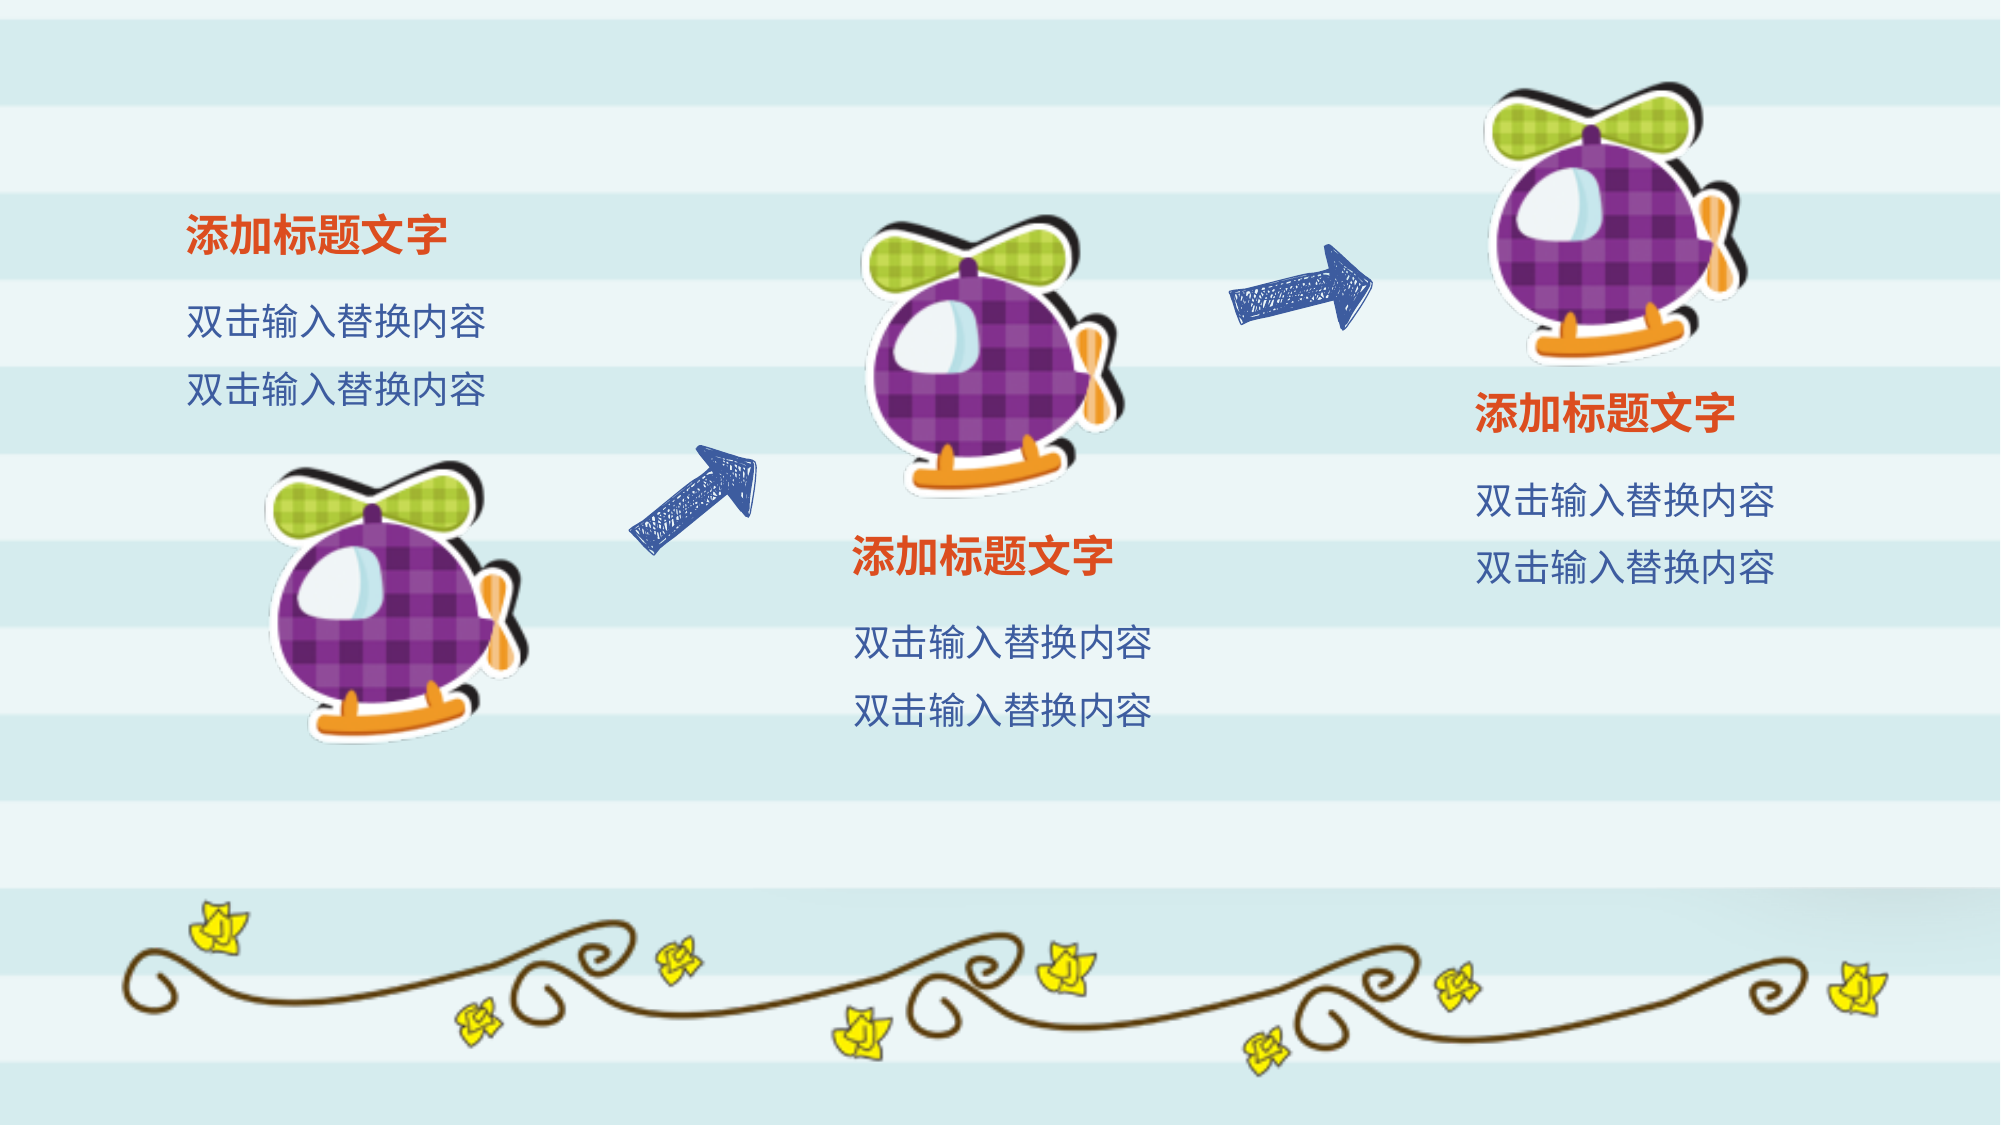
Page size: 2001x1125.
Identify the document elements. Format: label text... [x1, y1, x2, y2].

text_box 添加标题文字 [1459, 378, 1927, 446]
text_box 双击输入替换内容 双击输入替换内容 [1461, 446, 2000, 597]
text_box 添加标题文字 [836, 520, 1304, 589]
picture [0, 0, 2001, 1125]
text_box 双击输入替换内容 双击输入替换内容 [172, 268, 738, 419]
text_box [1234, 244, 1373, 331]
text_box 添加标题文字 [170, 199, 638, 268]
text_box 双击输入替换内容 双击输入替换内容 [838, 589, 1404, 739]
text_box [638, 445, 757, 556]
